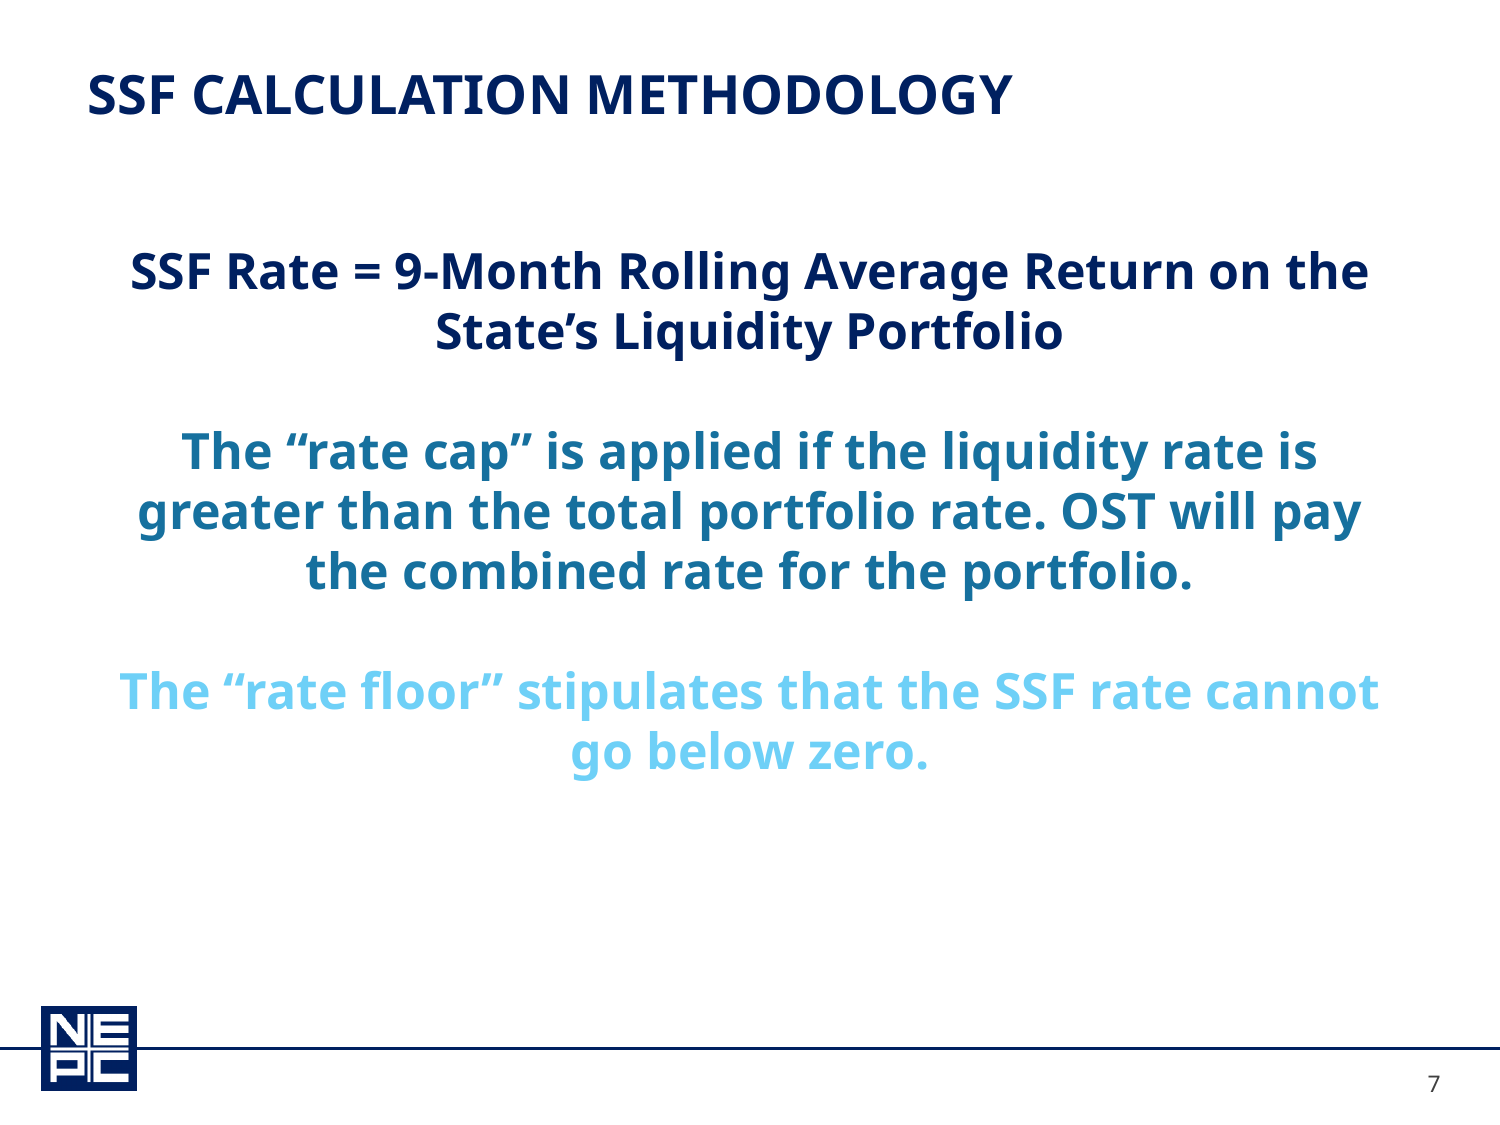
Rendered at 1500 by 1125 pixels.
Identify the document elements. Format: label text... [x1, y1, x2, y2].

slide_number 7 [1321, 1073, 1456, 1109]
text_box SSF Rate = 9-Month Rolling Average Return on the State’s Liquidity Portfolio The “rate cap” is applied if the liquidity rate is greater than the total portfolio rate. OST will pay the combined rate for the portfolio. The “rate floor” stipulates that the SSF rate cannot go below zero. [87, 232, 1413, 788]
picture [41, 1006, 137, 1091]
title SSF Calculation Methodology [87, 2, 1413, 126]
